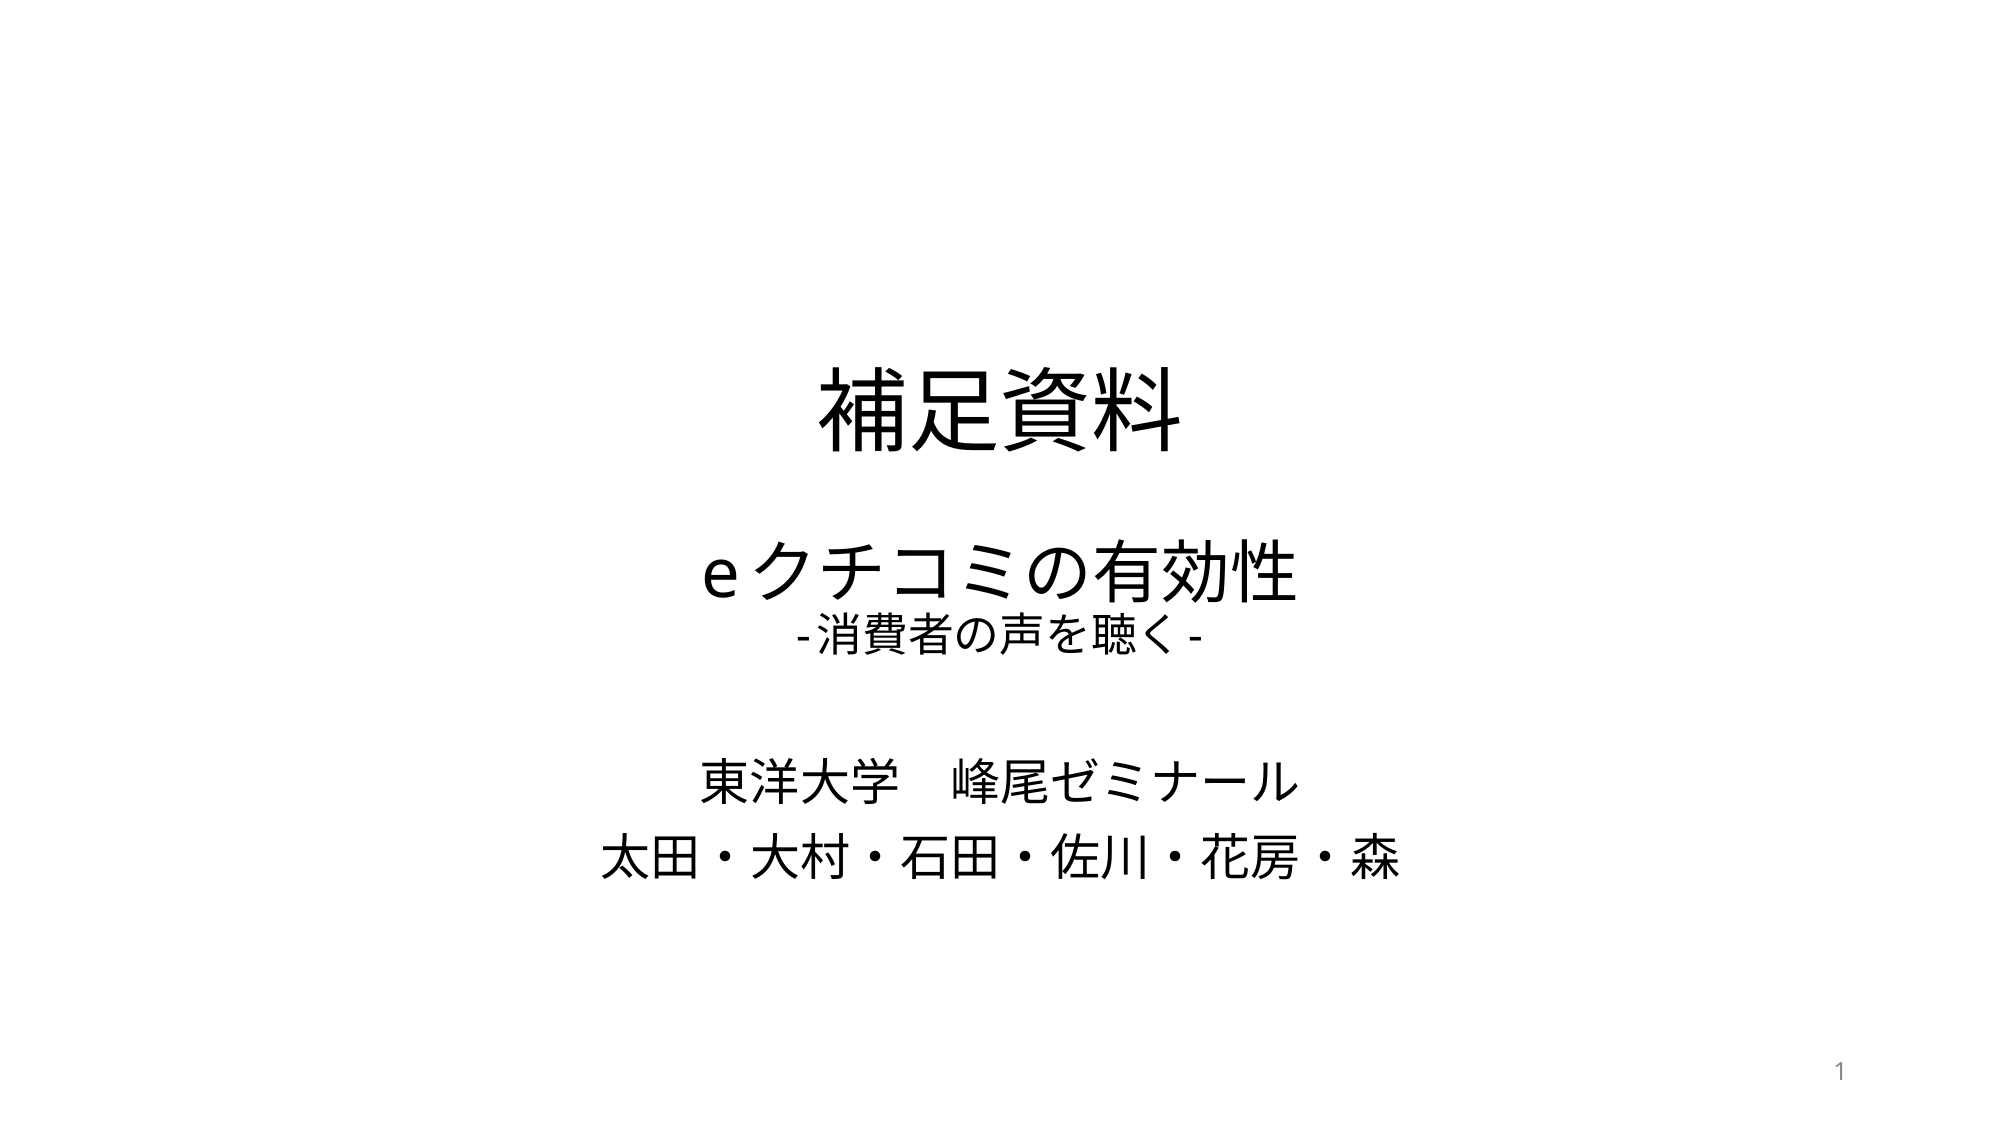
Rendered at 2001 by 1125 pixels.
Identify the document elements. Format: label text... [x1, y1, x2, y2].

subtitle 東洋大学 峰尾ゼミナール 太田・大村・石田・佐川・花房・森 [249, 669, 1750, 941]
title 補足資料 eクチコミの有効性 -消費者の声を聴く- [249, 277, 1750, 669]
slide_number 1 [1412, 1042, 1863, 1103]
